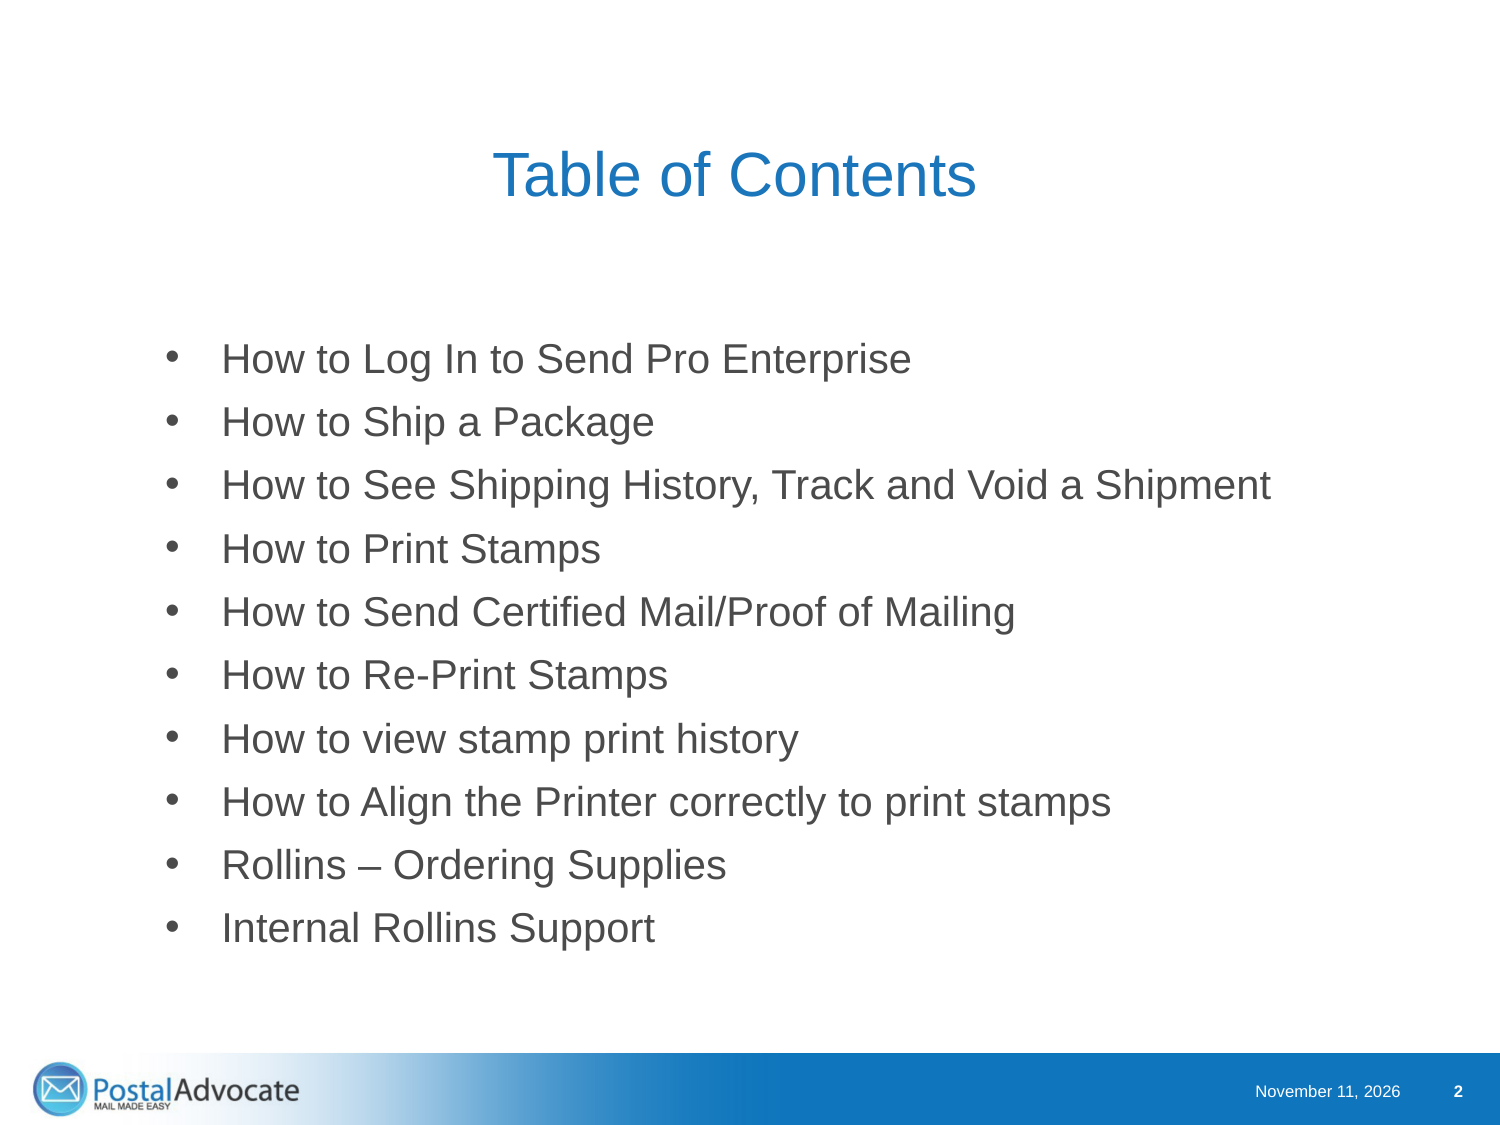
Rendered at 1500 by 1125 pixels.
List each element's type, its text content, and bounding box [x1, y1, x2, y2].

list How to Log In to Send Pro Enterprise How to Ship a Package How to See Shipping History, Track and Void a Shipment How to Print Stamps How to Send Certified Mail/Proof of Mailing How to Re-Print Stamps How to view stamp print history How to Align the Printer correctly to print stamps Rollins – Ordering Supplies Internal Rollins Support [150, 250, 1500, 1125]
slide_number 2 [1371, 1067, 1479, 1114]
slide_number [1161, 1067, 1371, 1114]
picture [1, 1052, 150, 1125]
title Table of Contents [477, 114, 1023, 229]
